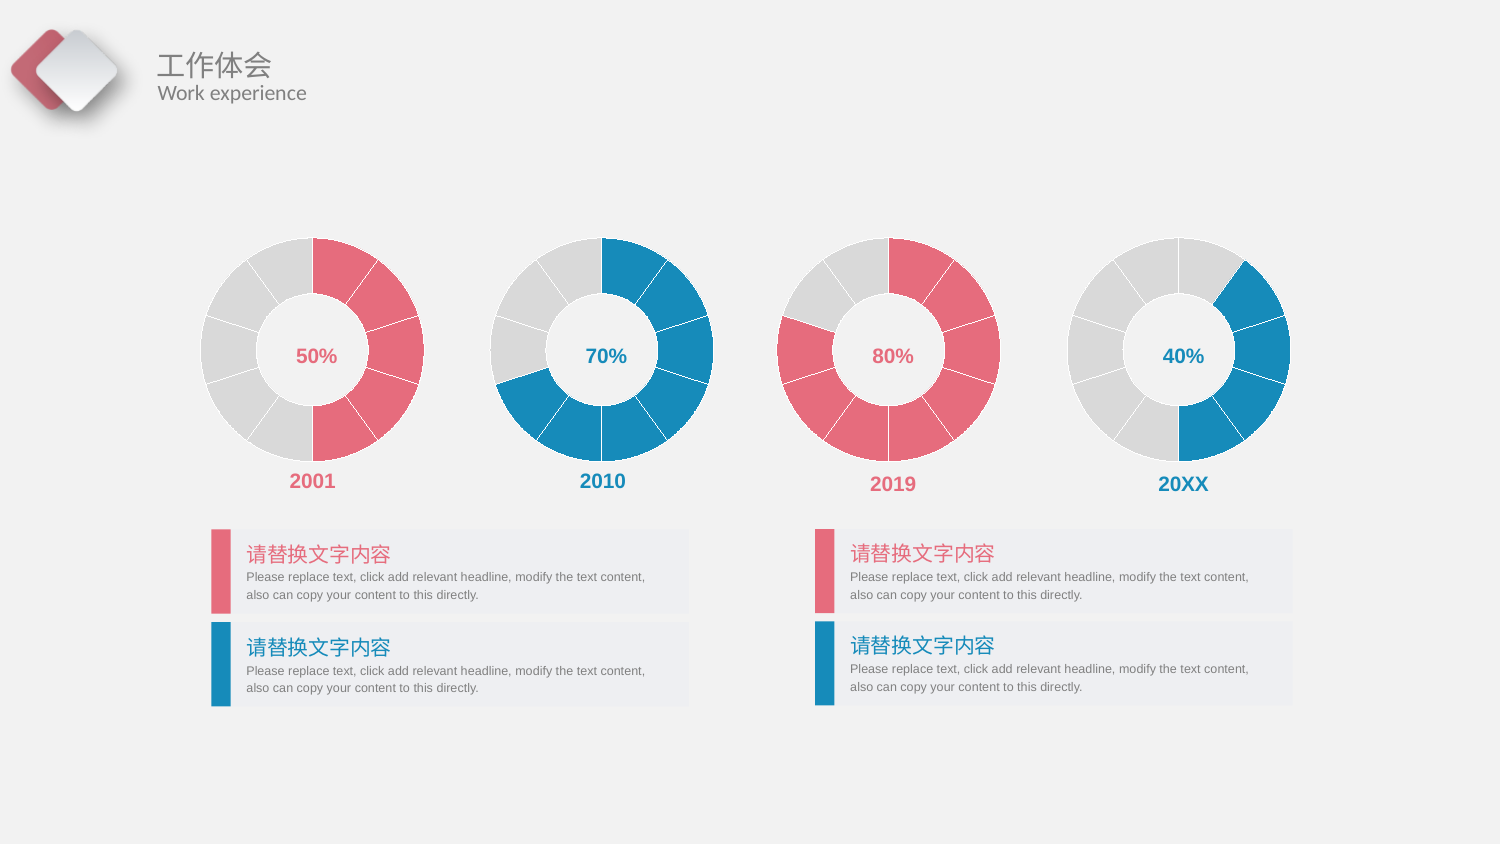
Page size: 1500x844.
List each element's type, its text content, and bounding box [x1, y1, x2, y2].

chart [771, 226, 1006, 474]
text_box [211, 529, 690, 614]
chart [485, 226, 719, 474]
text_box 2019 [870, 482, 917, 496]
text_box 2010 [579, 482, 626, 493]
chart [1062, 226, 1296, 474]
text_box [814, 528, 1293, 614]
chart [195, 226, 430, 474]
text_box 2001 [289, 482, 336, 493]
picture [26, 20, 127, 121]
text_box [211, 621, 690, 707]
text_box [814, 620, 1293, 706]
text_box 20XX [1158, 482, 1209, 496]
